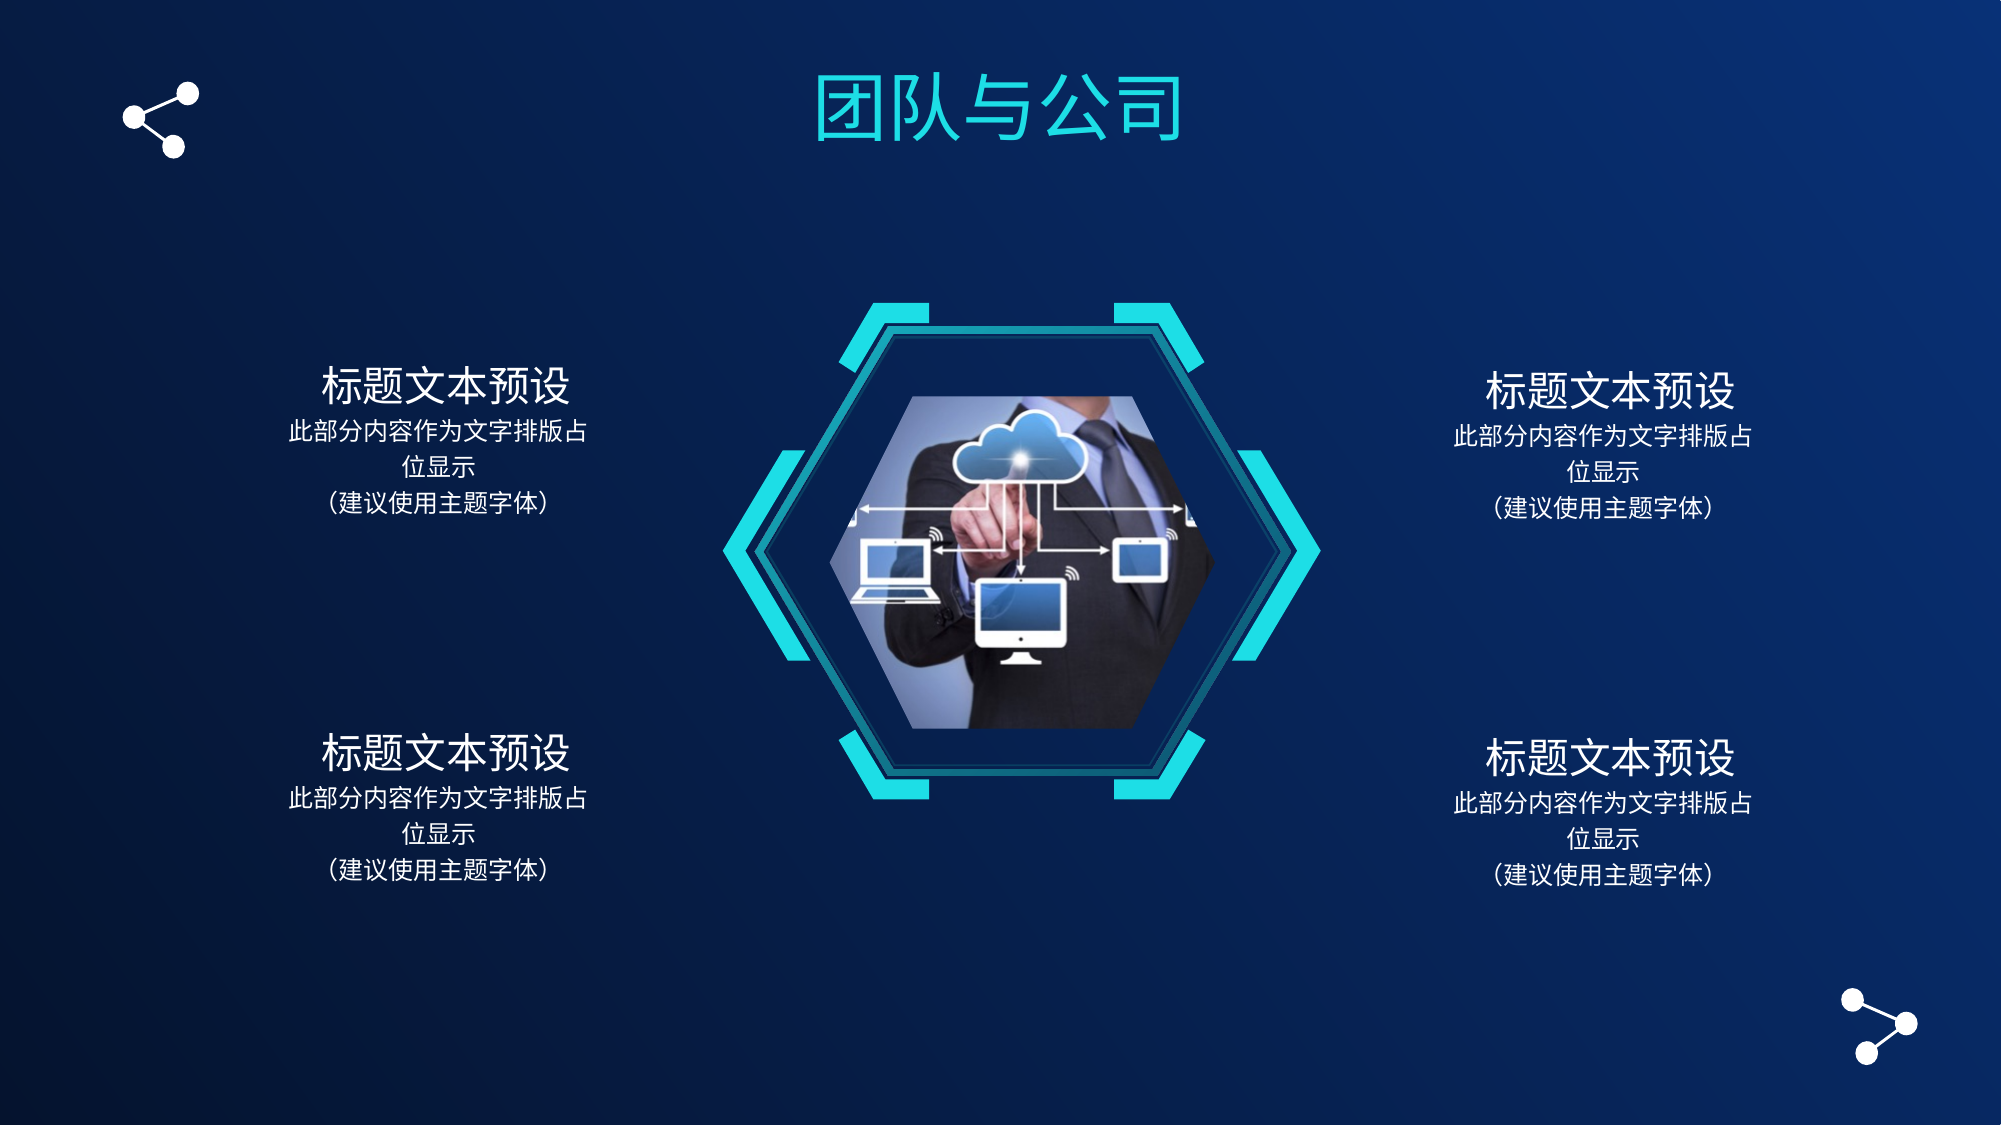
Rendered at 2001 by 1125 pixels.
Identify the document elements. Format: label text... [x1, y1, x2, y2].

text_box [1448, 712, 1774, 830]
text_box 团队与公司 [563, 52, 1438, 158]
text_box [1839, 985, 1920, 1068]
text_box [1448, 345, 1774, 463]
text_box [283, 340, 609, 458]
text_box [120, 79, 202, 161]
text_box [722, 302, 1321, 800]
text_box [283, 707, 609, 825]
